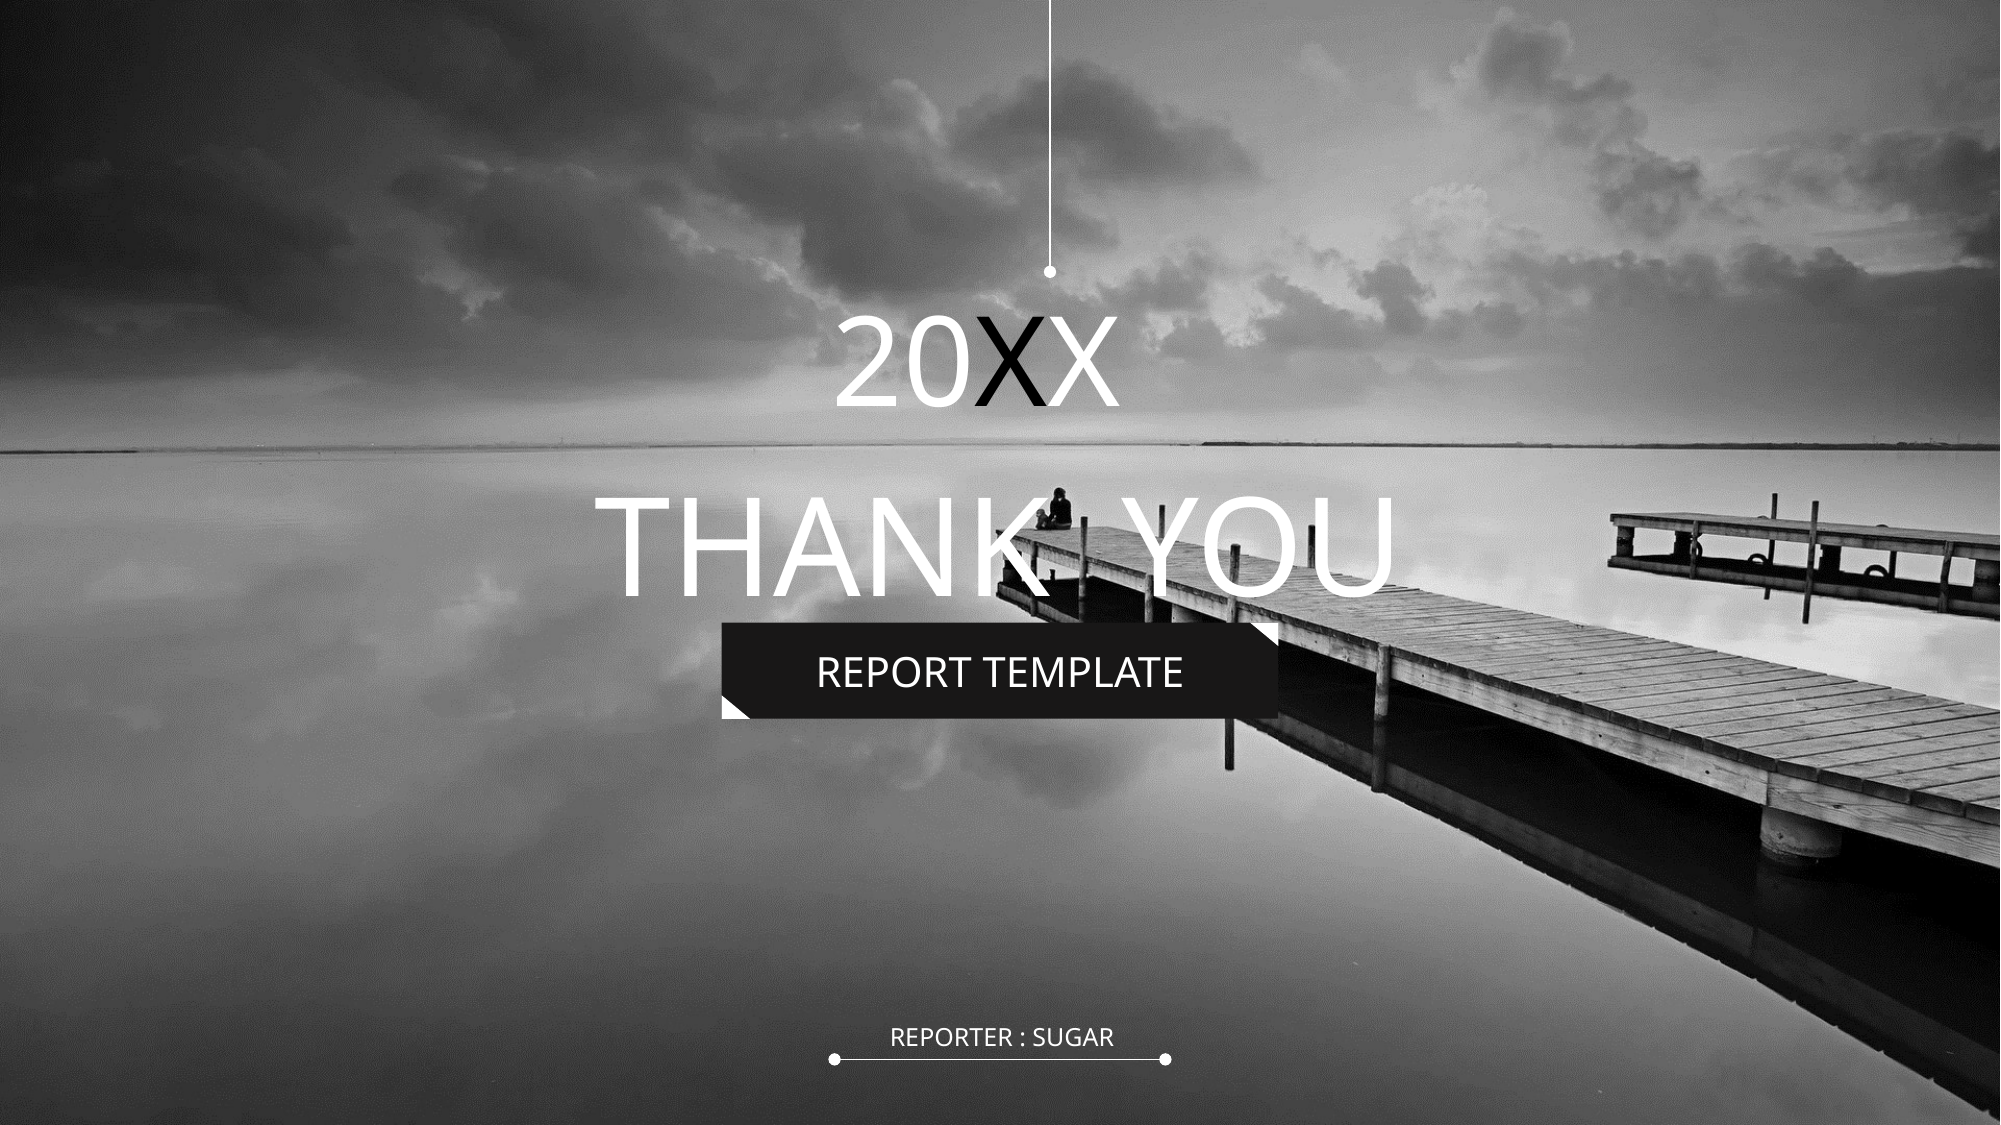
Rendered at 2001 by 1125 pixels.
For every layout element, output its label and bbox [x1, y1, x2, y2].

text_box [399, 622, 1600, 719]
picture [0, 0, 2000, 1125]
